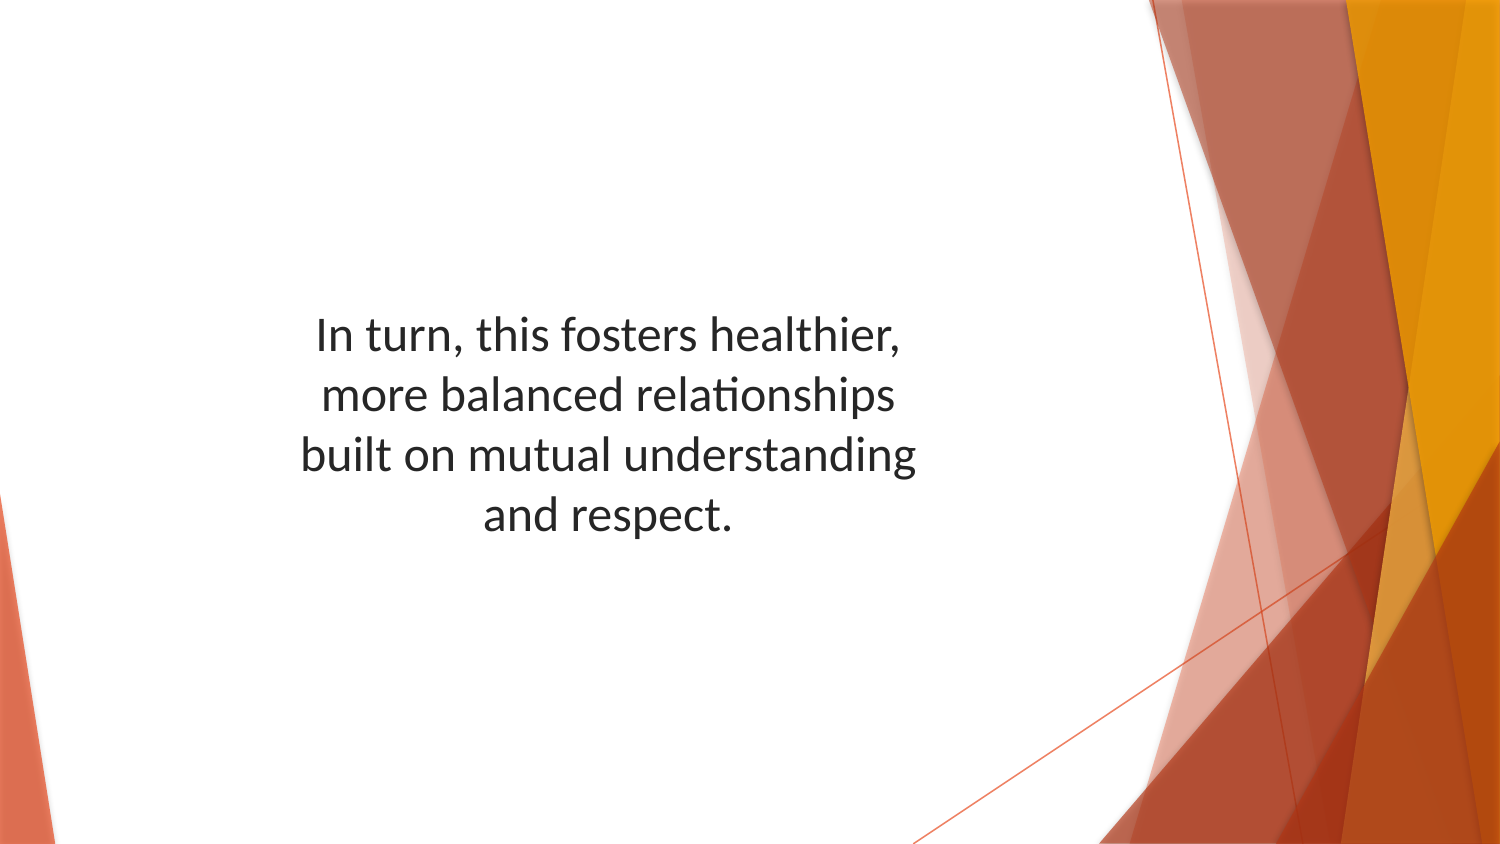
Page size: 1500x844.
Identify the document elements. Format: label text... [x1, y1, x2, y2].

list In turn, this fosters healthier, more balanced relationships built on mutual understanding and respect. [265, 114, 951, 729]
